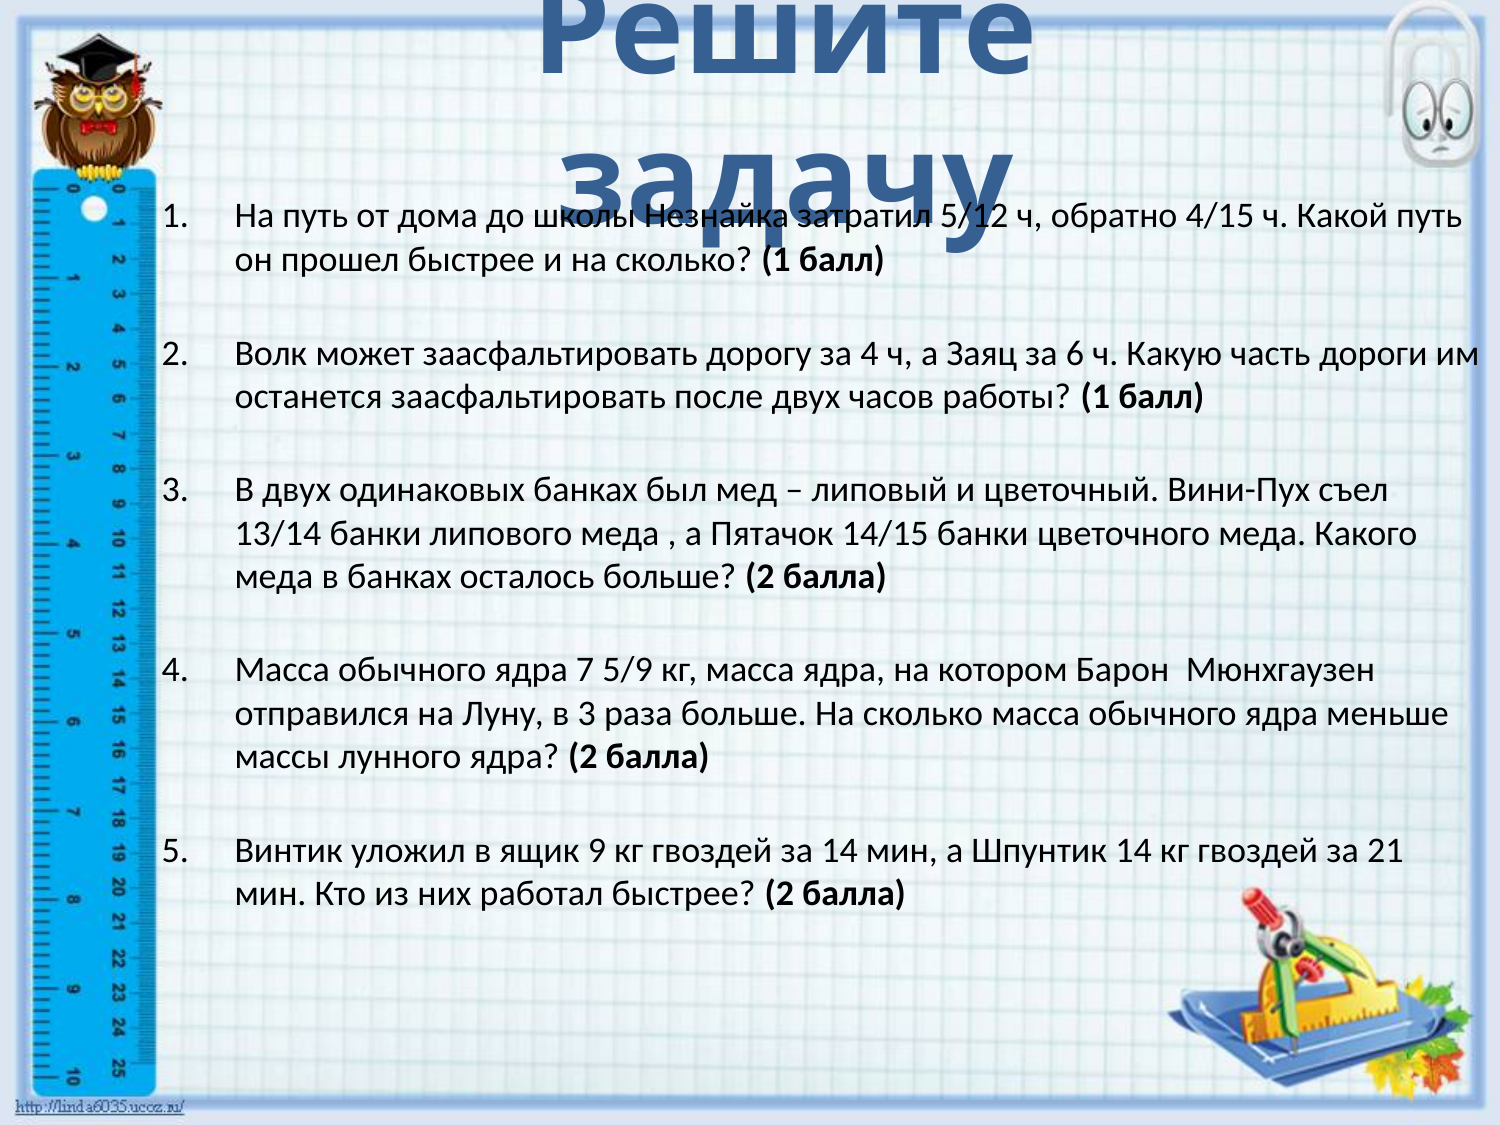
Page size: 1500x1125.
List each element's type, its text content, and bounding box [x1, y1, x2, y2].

title Решите задачу [348, 30, 1223, 167]
picture [0, 0, 1500, 1125]
list На путь от дома до школы Незнайка затратил 5/12 ч, обратно 4/15 ч. Какой путь он прошел быстрее и на сколько? (1 балл) Волк может заасфальтировать дорогу за 4 ч, а Заяц за 6 ч. Какую часть дороги им останется заасфальтировать после двух часов работы? (1 балл) В двух одинаковых банках был мед – липовый и цветочный. Вини-Пух съел 13/14 банки липового меда , а Пятачок 14/15 банки цветочного меда. Какого меда в банках осталось больше? (2 балла) Масса обычного ядра 7 5/9 кг, масса ядра, на котором Барон Мюнхгаузен отправился на Луну, в 3 раза больше. На сколько масса обычного ядра меньше массы лунного ядра? (2 балла) Винтик уложил в ящик 9 кг гвоздей за 14 мин, а Шпунтик 14 кг гвоздей за 21 мин. Кто из них работал быстрее? (2 балла) [146, 184, 1497, 927]
